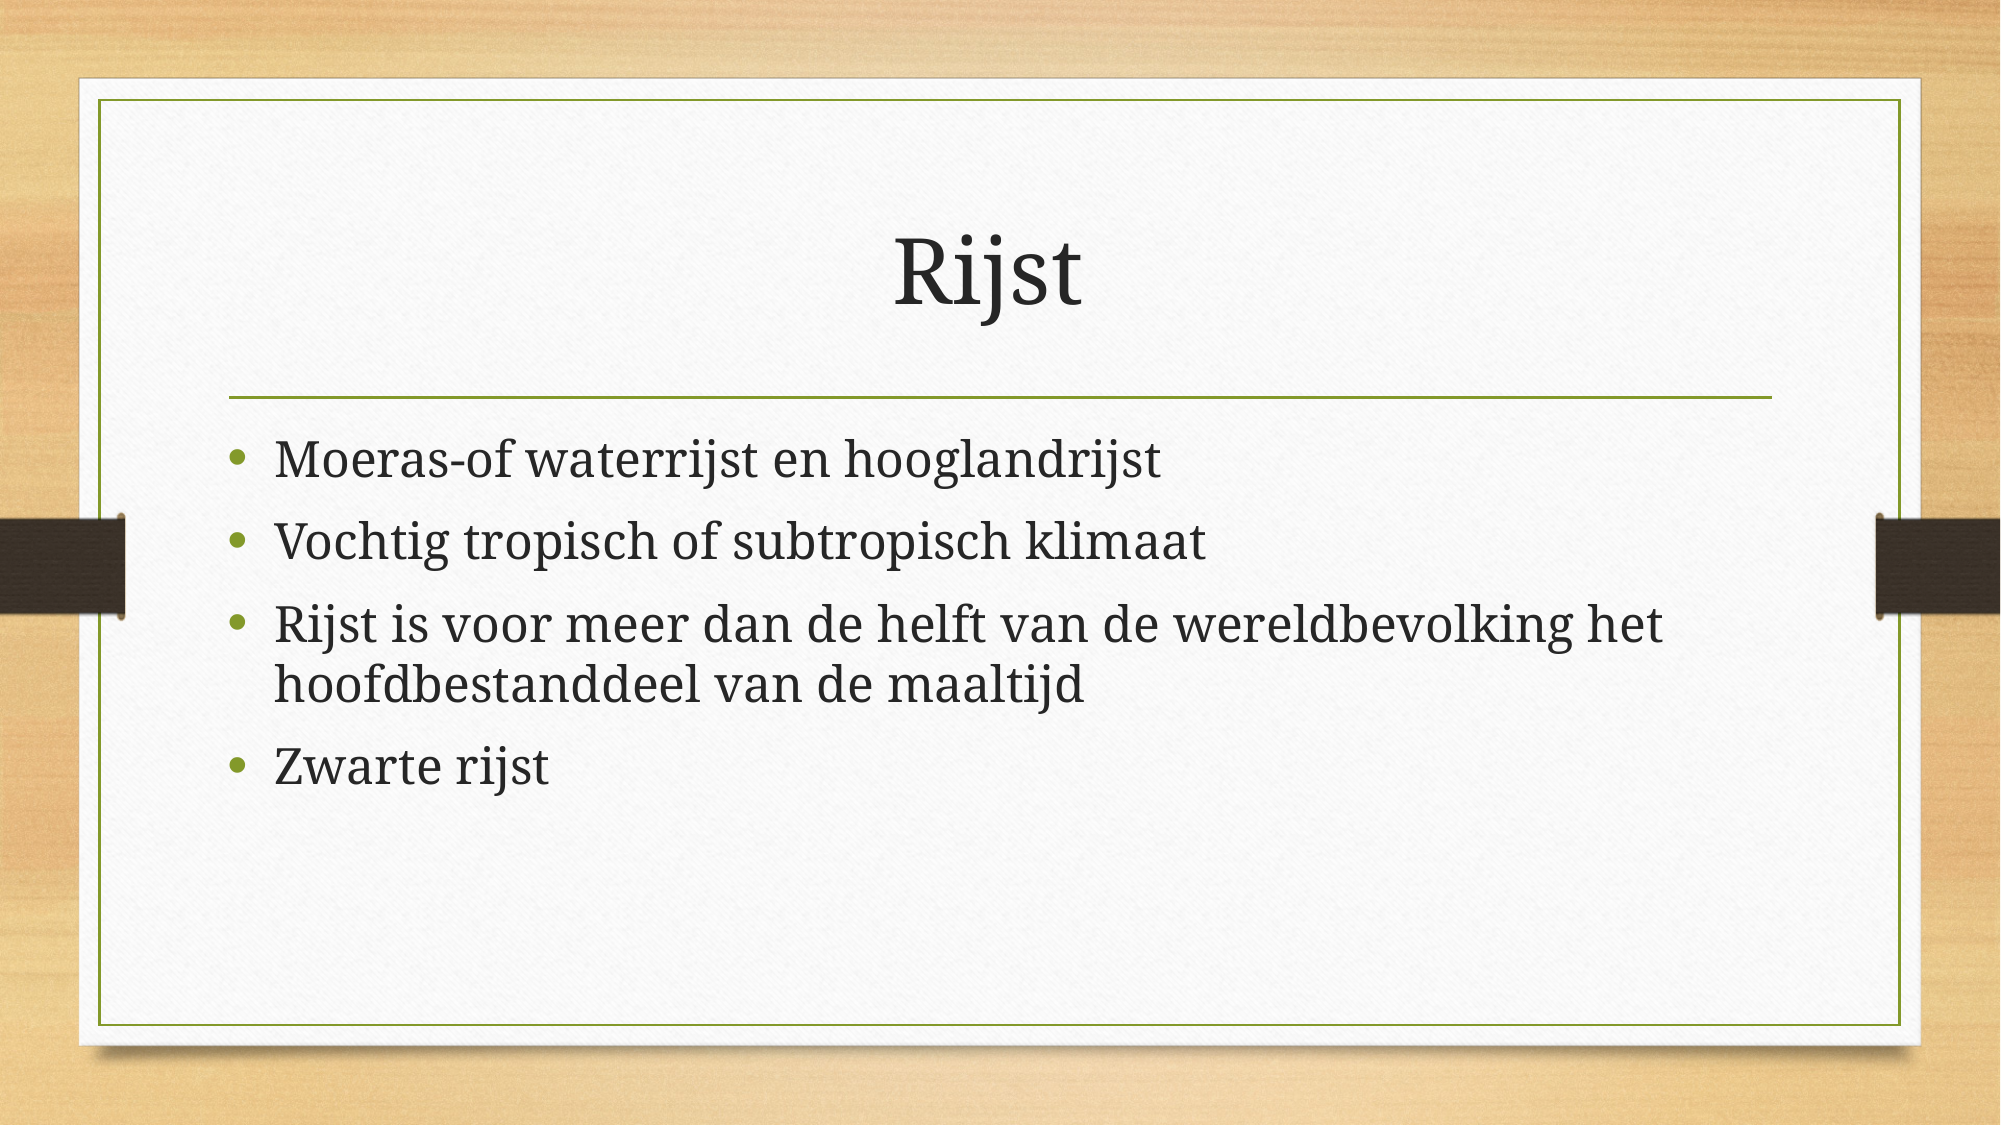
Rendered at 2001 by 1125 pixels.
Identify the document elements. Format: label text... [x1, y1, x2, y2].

list Moeras-of waterrijst en hooglandrijst Vochtig tropisch of subtropisch klimaat Rijst is voor meer dan de helft van de wereldbevolking het hoofdbestanddeel van de maaltijd Zwarte rijst [212, 419, 1788, 964]
picture [0, 0, 2001, 1125]
title Rijst [212, 161, 1788, 375]
